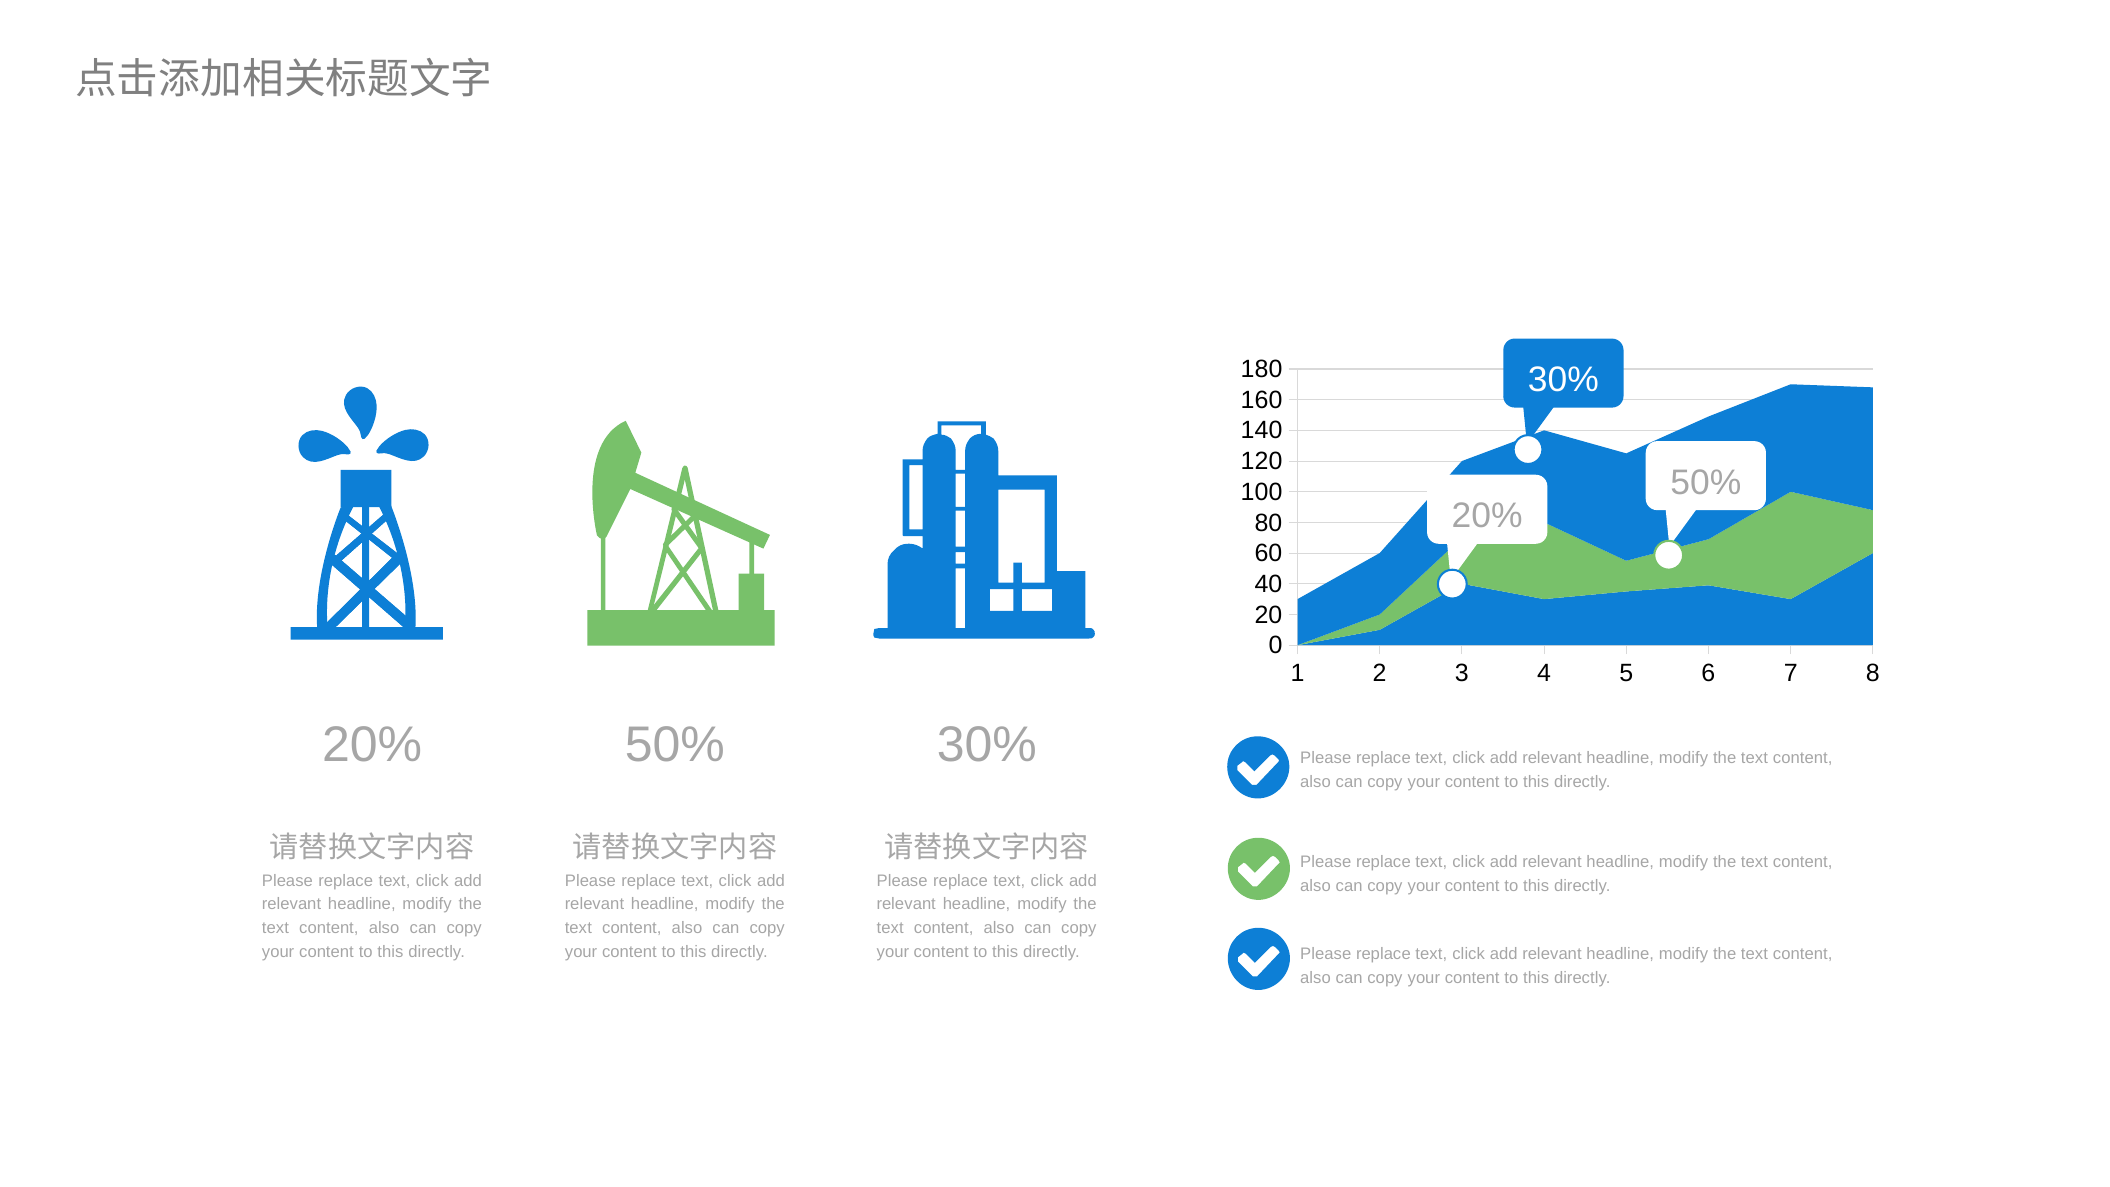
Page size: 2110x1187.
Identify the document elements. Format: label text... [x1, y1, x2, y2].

text_box Please replace text, click add relevant headline, modify the text content, also can copy your content to this directly. [876, 865, 1098, 962]
text_box 点击添加相关标题文字 [59, 44, 563, 107]
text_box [290, 384, 443, 640]
text_box 20% [321, 699, 423, 772]
text_box 30% [936, 699, 1038, 772]
text_box 请替换文字内容 [572, 821, 778, 864]
text_box Please replace text, click add relevant headline, modify the text content, also can copy your content to this directly. [1300, 938, 1861, 987]
text_box [1227, 837, 1290, 900]
chart [1227, 348, 1894, 694]
text_box 请替换文字内容 [884, 821, 1090, 864]
text_box [1227, 927, 1290, 990]
text_box 30% [1502, 337, 1625, 348]
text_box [575, 420, 775, 646]
text_box 50% [624, 699, 726, 772]
text_box Please replace text, click add relevant headline, modify the text content, also can copy your content to this directly. [1300, 743, 1861, 791]
text_box Please replace text, click add relevant headline, modify the text content, also can copy your content to this directly. [564, 865, 786, 962]
text_box Please replace text, click add relevant headline, modify the text content, also can copy your content to this directly. [261, 865, 483, 962]
text_box [1227, 736, 1290, 799]
text_box [873, 421, 1095, 639]
text_box Please replace text, click add relevant headline, modify the text content, also can copy your content to this directly. [1300, 846, 1861, 895]
text_box 请替换文字内容 [269, 821, 475, 864]
